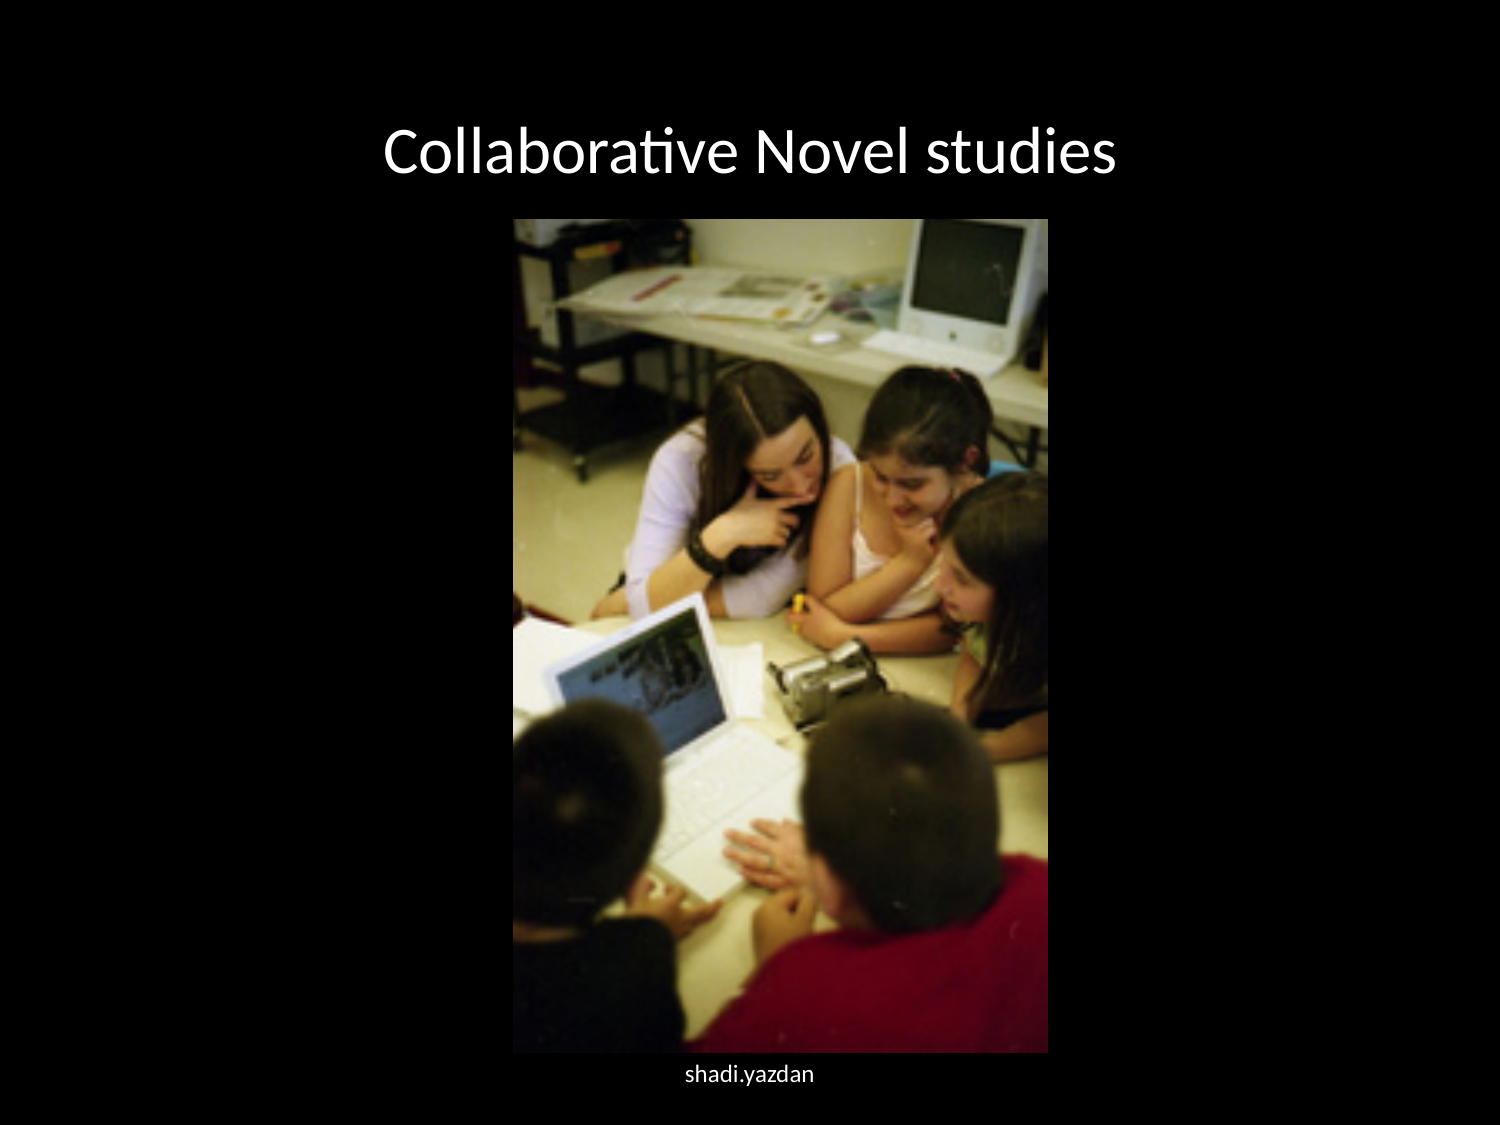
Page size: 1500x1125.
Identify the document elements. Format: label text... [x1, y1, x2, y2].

text_box Collaborative Novel studies [74, 99, 1442, 285]
picture [513, 219, 1048, 1053]
footer shadi.yazdan [512, 1059, 988, 1103]
